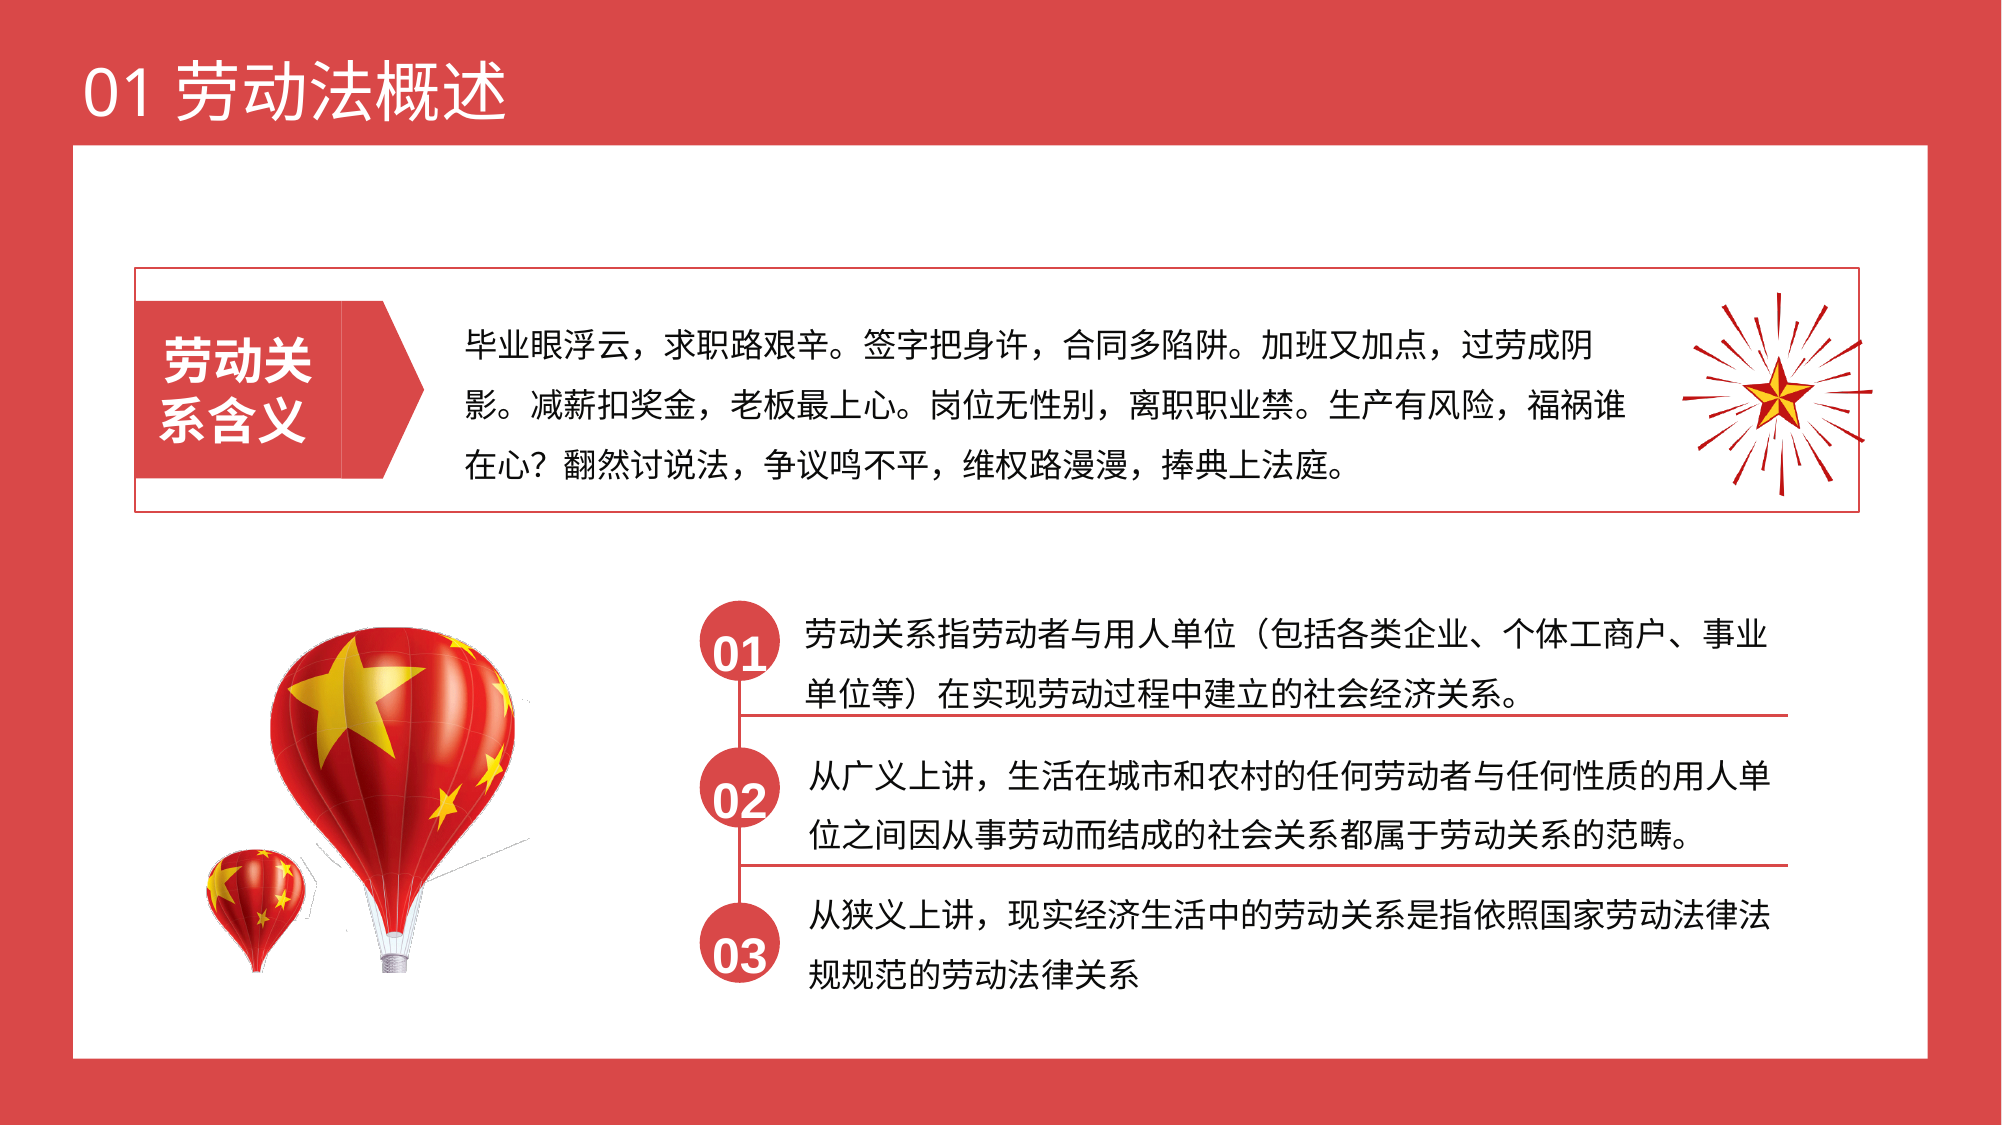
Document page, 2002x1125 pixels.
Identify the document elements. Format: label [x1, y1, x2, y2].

picture [165, 589, 549, 973]
text_box [134, 267, 1634, 530]
picture [1639, 250, 1918, 529]
text_box [693, 585, 1812, 998]
